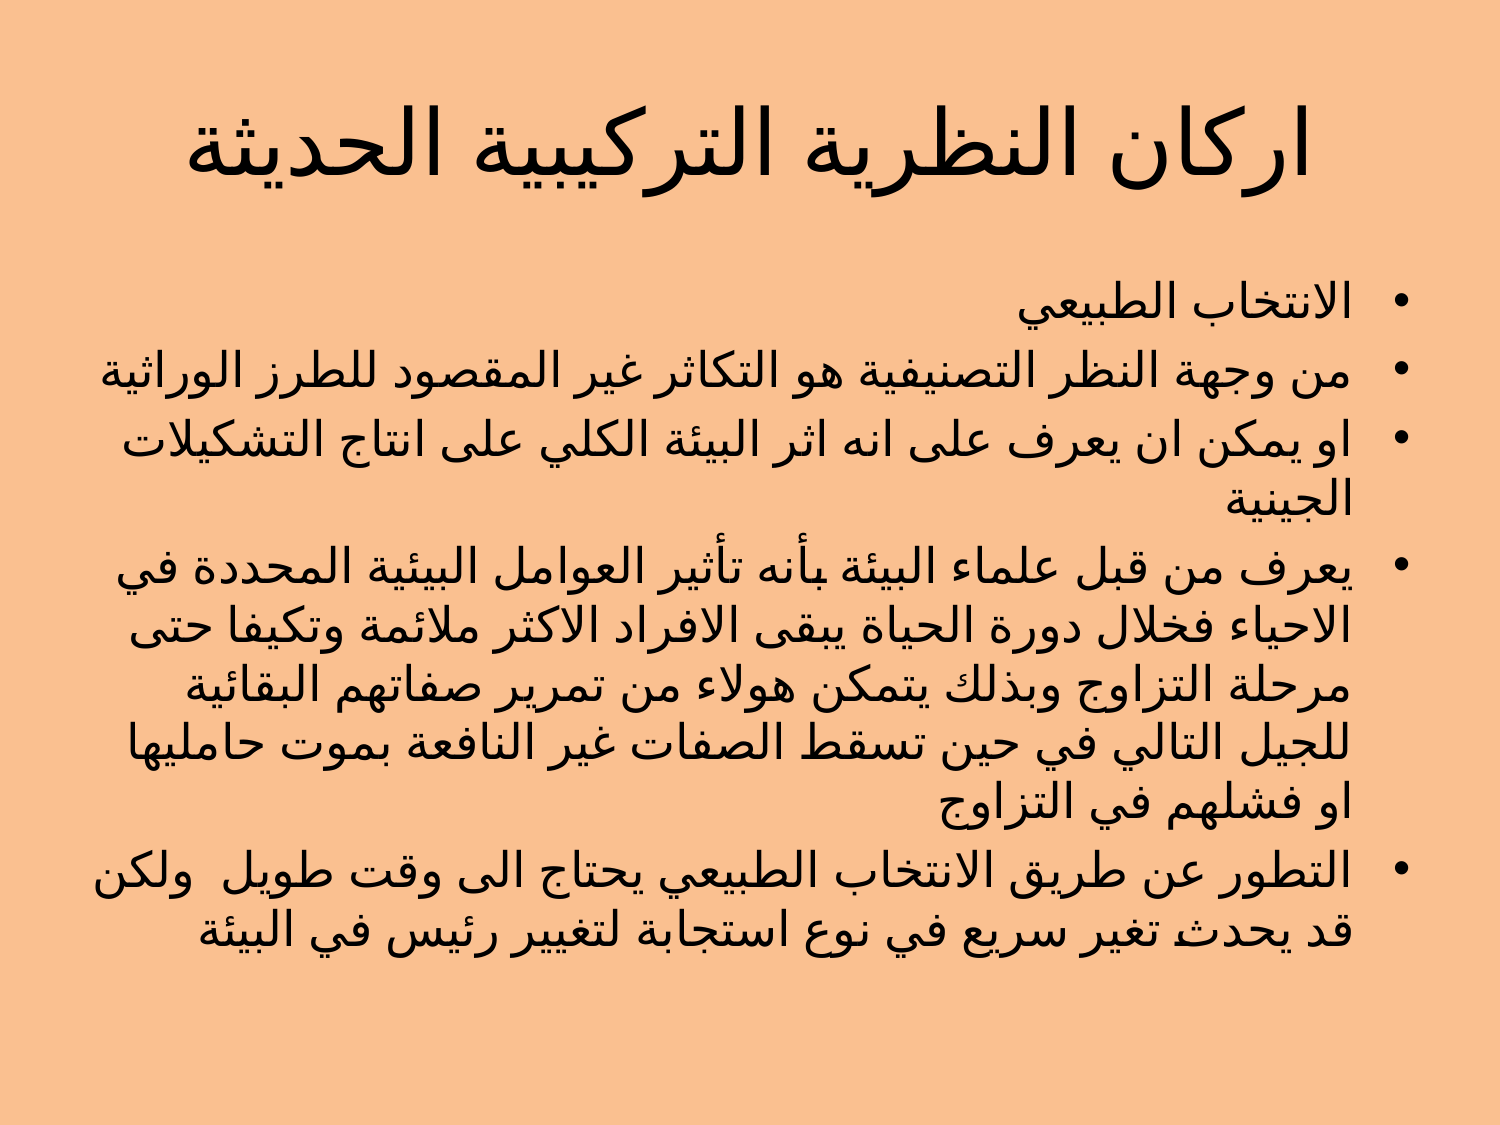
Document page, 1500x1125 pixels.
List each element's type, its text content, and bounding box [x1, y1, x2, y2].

list الانتخاب الطبيعي من وجهة النظر التصنيفية هو التكاثر غير المقصود للطرز الوراثية او يمكن ان يعرف على انه اثر البيئة الكلي على انتاج التشكيلات الجينية يعرف من قبل علماء البيئة بأنه تأثير العوامل البيئية المحددة في الاحياء فخلال دورة الحياة يبقى الافراد الاكثر ملائمة وتكيفا حتى مرحلة التزاوج وبذلك يتمكن هولاء من تمرير صفاتهم البقائية للجيل التالي في حين تسقط الصفات غير النافعة بموت حامليها او فشلهم في التزاوج التطور عن طريق الانتخاب الطبيعي يحتاج الى وقت طويل ولكن قد يحدث تغير سريع في نوع استجابة لتغيير رئيس في البيئة [75, 262, 1425, 1005]
title اركان النظرية التركيبية الحديثة [75, 45, 1425, 233]
